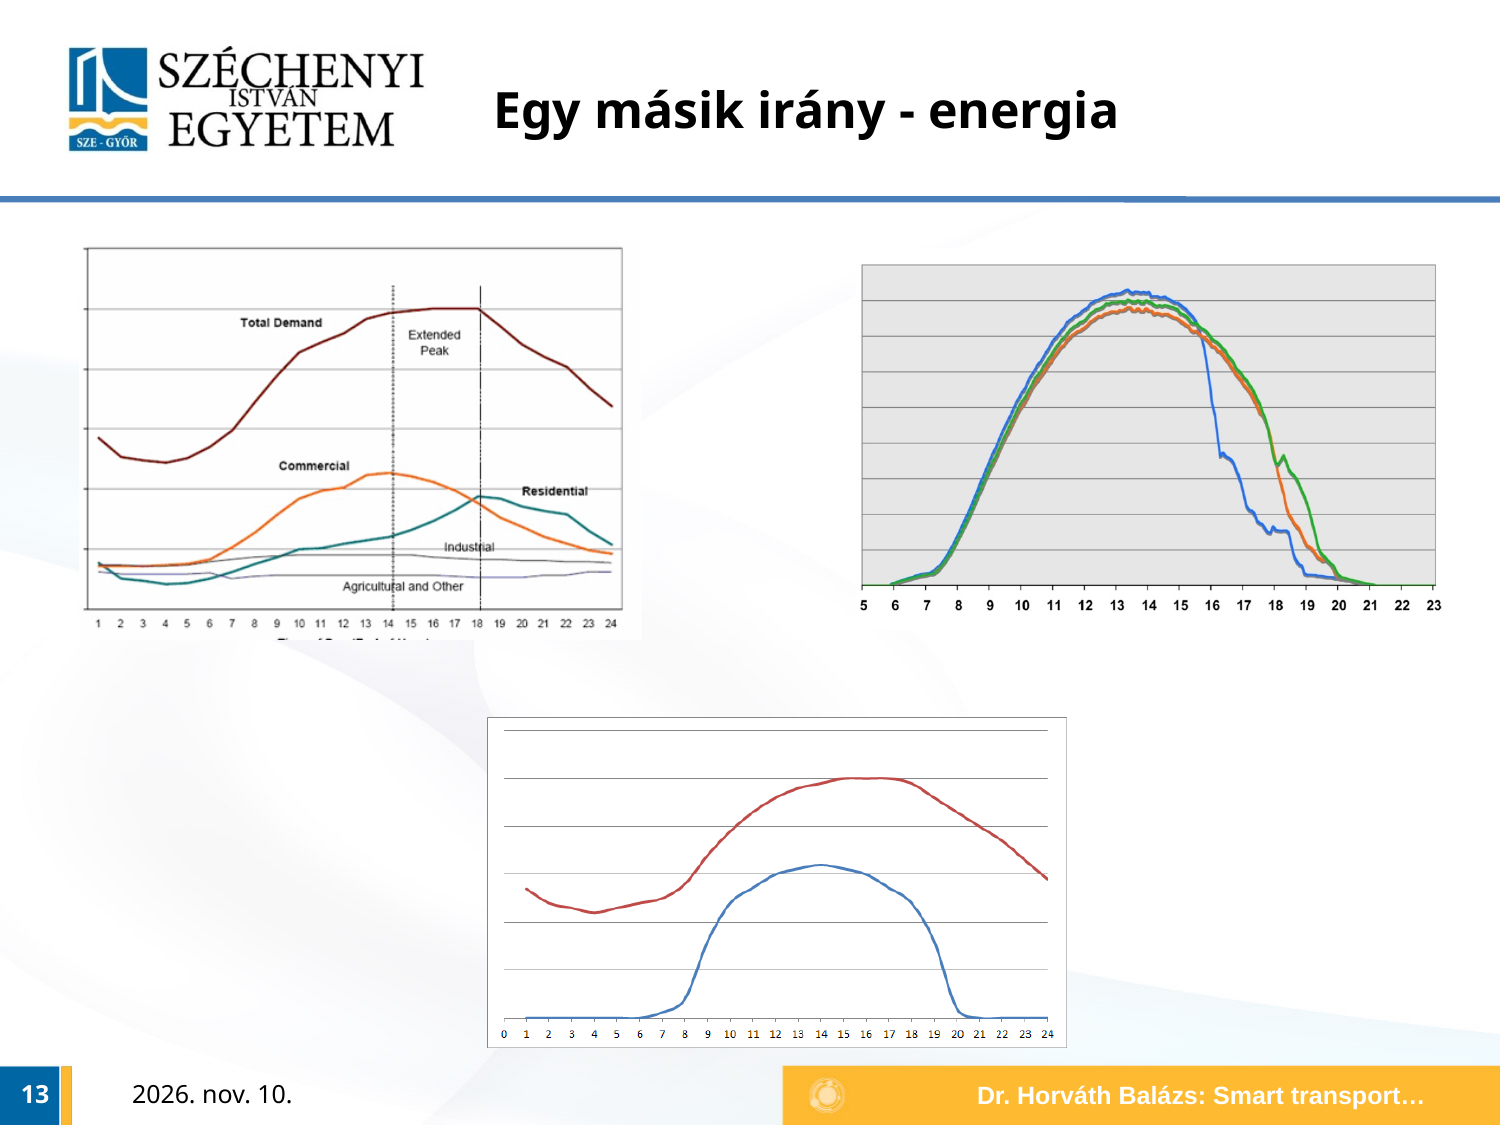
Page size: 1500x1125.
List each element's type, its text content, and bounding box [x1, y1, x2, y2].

picture [0, 0, 1500, 196]
footer Dr. Horváth Balázs: Smart transport… [878, 1065, 1442, 1125]
title Egy másik irány - energia [478, 45, 1425, 173]
slide_number 13 [0, 1065, 71, 1125]
slide_number 2014. szeptember 10. [117, 1065, 550, 1125]
picture [0, 203, 1500, 1125]
